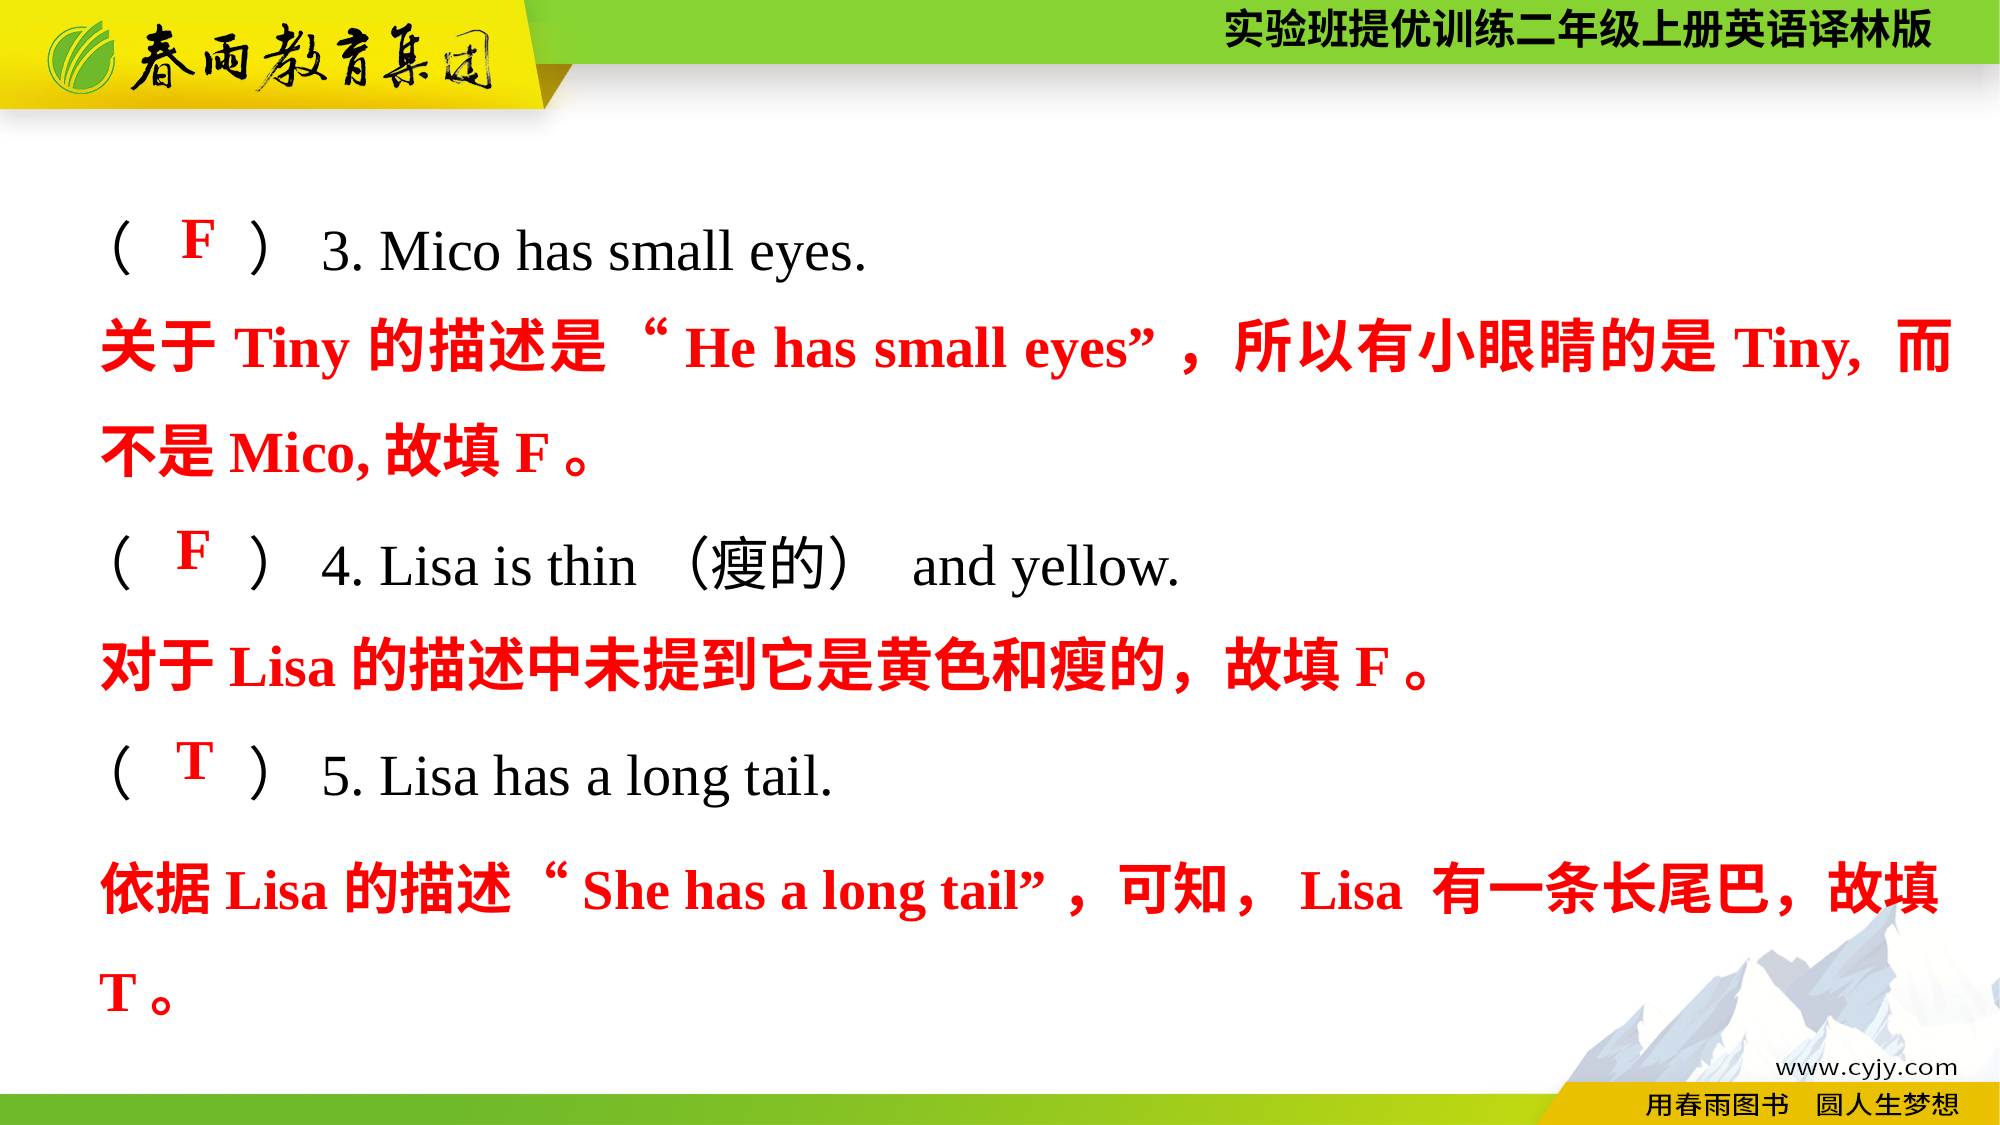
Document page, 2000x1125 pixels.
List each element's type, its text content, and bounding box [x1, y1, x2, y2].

picture [0, 0, 2000, 1125]
text_box F [166, 193, 232, 278]
text_box 关于Tiny的描述是“He has small eyes”，所以有小眼睛的是Tiny, 而不是Mico,故填F。 [84, 267, 1969, 492]
text_box 依据Lisa的描述“She has a long tail”，可知，Lisa 有一条长尾巴，故填T。 [84, 812, 1969, 1030]
list （ ）3. Mico has small eyes. （ ）4. Lisa is thin（瘦的） and yellow. （ ）5. Lisa has a long tail. [59, 169, 1944, 821]
text_box 对于Lisa的描述中未提到它是黄色和瘦的，故填F。 [84, 586, 1969, 707]
text_box T [161, 716, 229, 799]
text_box F [161, 503, 227, 589]
